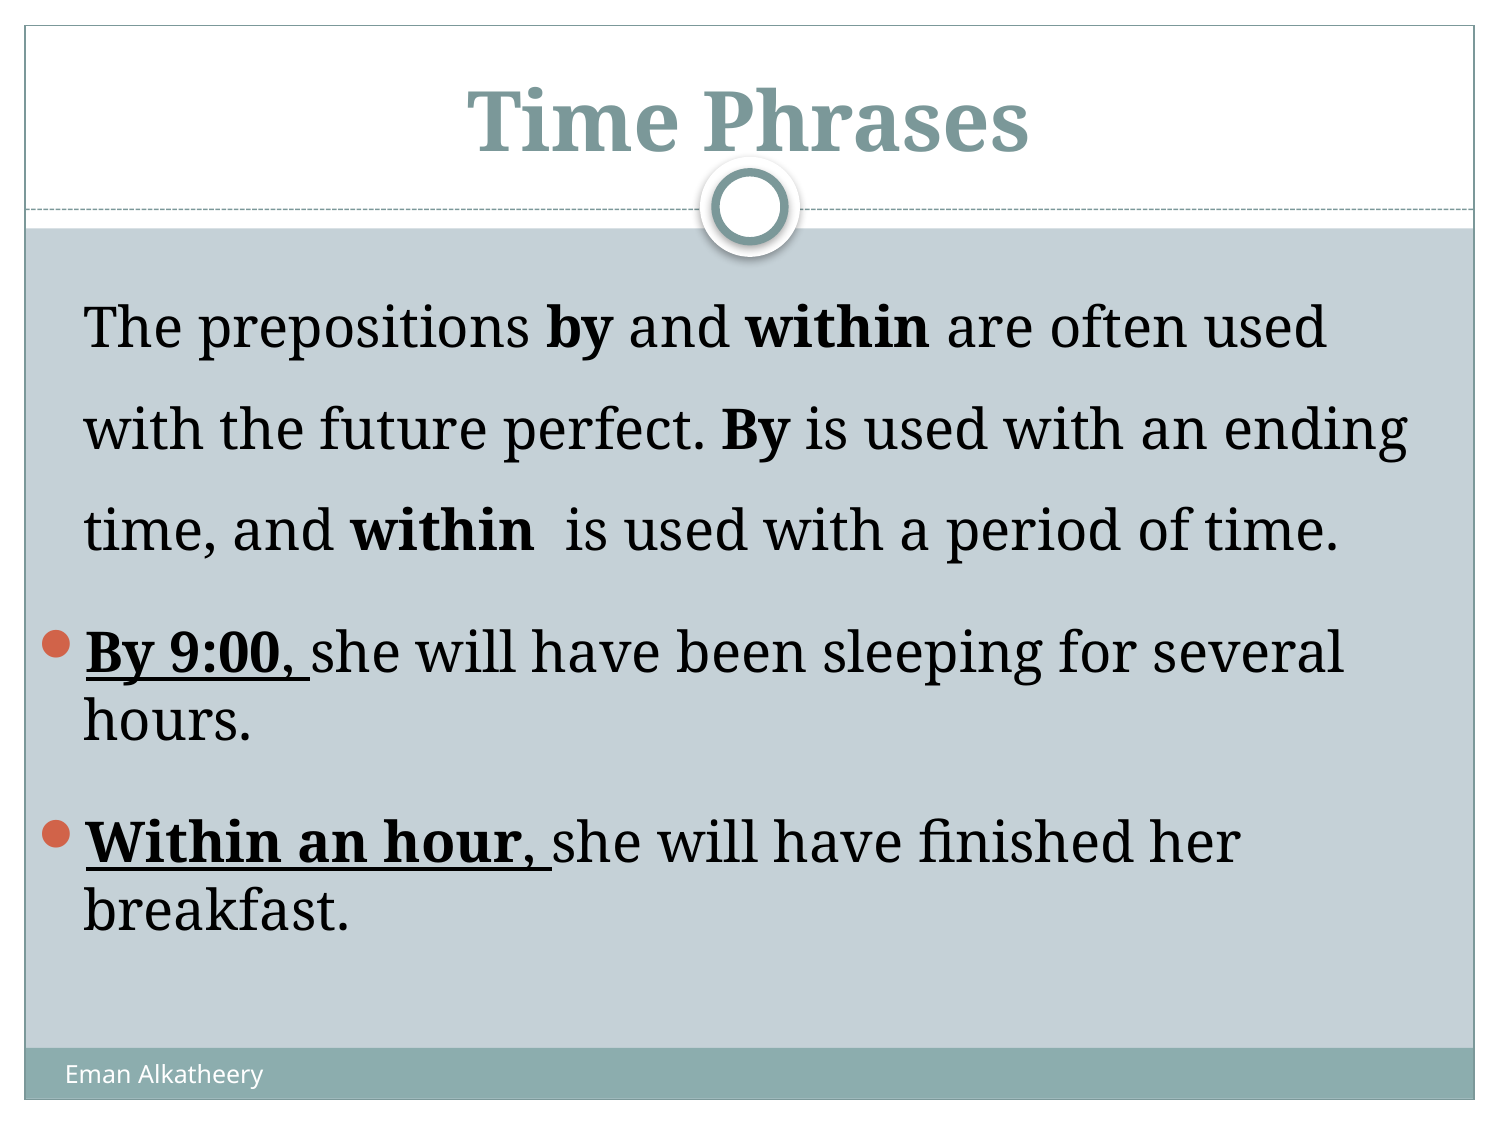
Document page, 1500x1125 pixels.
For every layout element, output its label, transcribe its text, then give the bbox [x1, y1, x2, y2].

footer Eman Alkatheery [50, 1051, 638, 1112]
list The prepositions by and within are often used with the future perfect. By is used with an ending time, and within is used with a period of time. By 9:00, she will have been sleeping for several hours. Within an hour, she will have finished her breakfast. [23, 250, 1454, 1001]
title Time Phrases [49, 51, 1450, 176]
